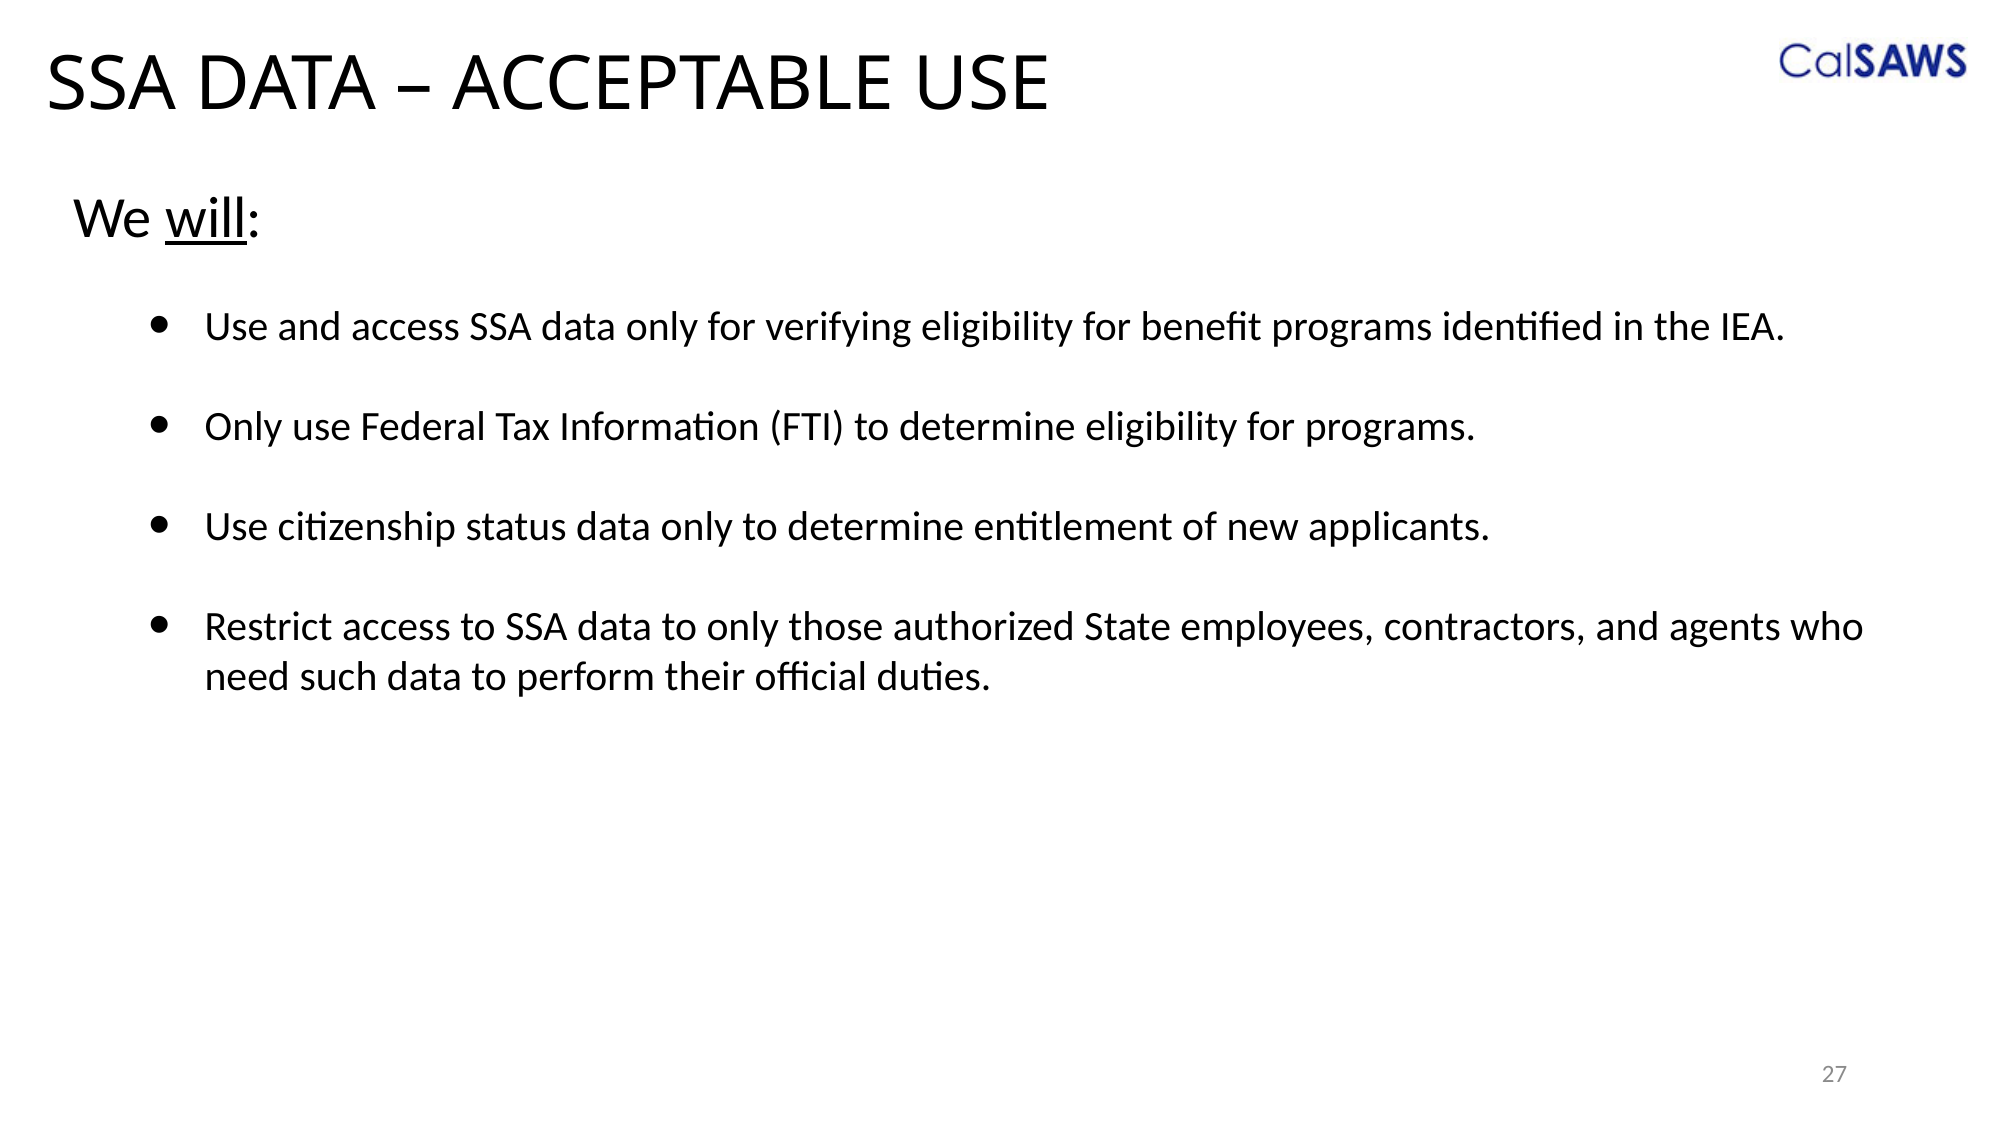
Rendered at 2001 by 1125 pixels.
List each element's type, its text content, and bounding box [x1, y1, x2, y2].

title SSA DATA – ACCEPTABLE USE [31, 37, 1568, 155]
picture [1779, 37, 1968, 83]
slide_number 27 [1412, 1042, 1863, 1103]
text_box We will: Use and access SSA data only for verifying eligibility for benefit programs identified in the IEA. Only use Federal Tax Information (FTI) to determine eligibility for programs. Use citizenship status data only to determine entitlement of new applicants. Restrict access to SSA data to only those authorized State employees, contractors, and agents who need such data to perform their official duties. [58, 171, 1916, 807]
